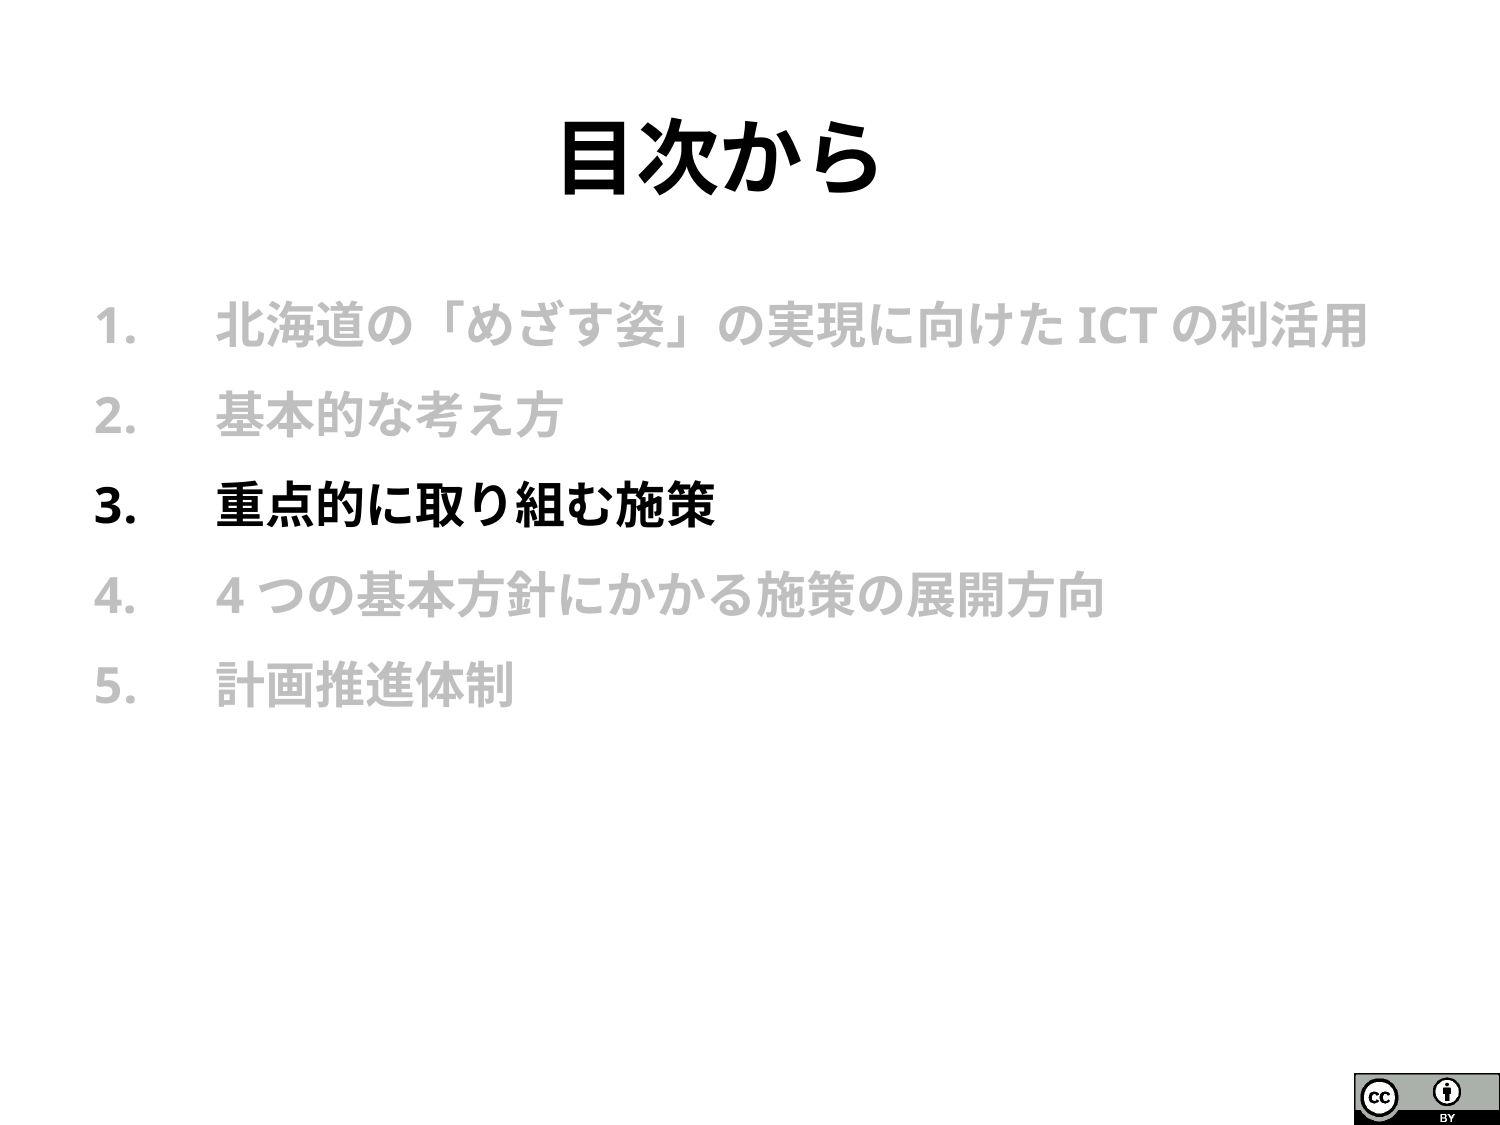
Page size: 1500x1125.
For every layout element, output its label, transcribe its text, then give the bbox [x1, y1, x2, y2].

picture [1354, 1073, 1500, 1125]
text_box 目次から [158, 98, 1282, 213]
text_box 北海道の「めざす姿」の実現に向けたICTの利活用 基本的な考え方 重点的に取り組む施策 4つの基本方針にかかる施策の展開方向 計画推進体制 [79, 256, 1451, 722]
